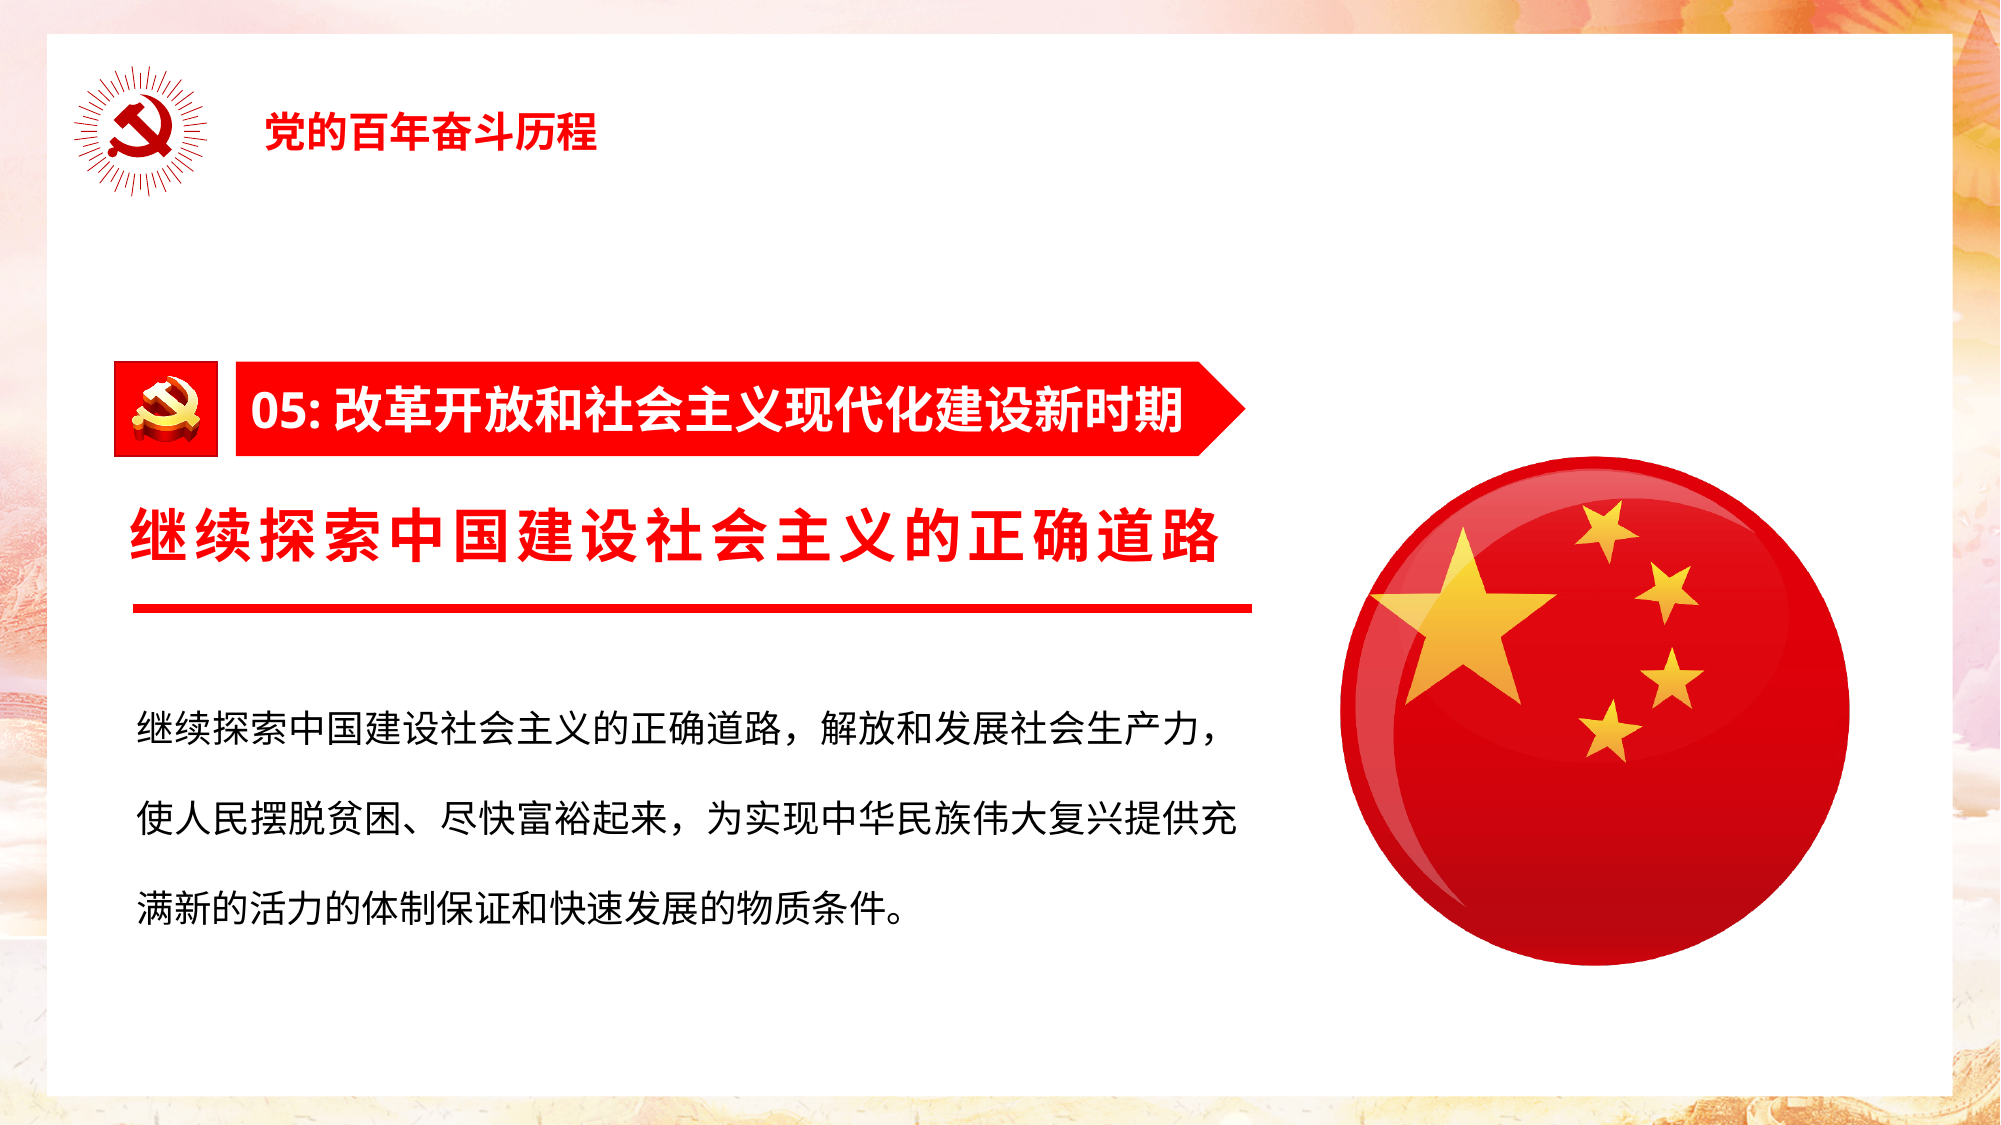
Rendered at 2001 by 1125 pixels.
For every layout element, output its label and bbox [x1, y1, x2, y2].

picture [132, 376, 200, 442]
text_box [74, 66, 207, 197]
picture [1254, 361, 1936, 1043]
text_box [0, 0, 2000, 1125]
